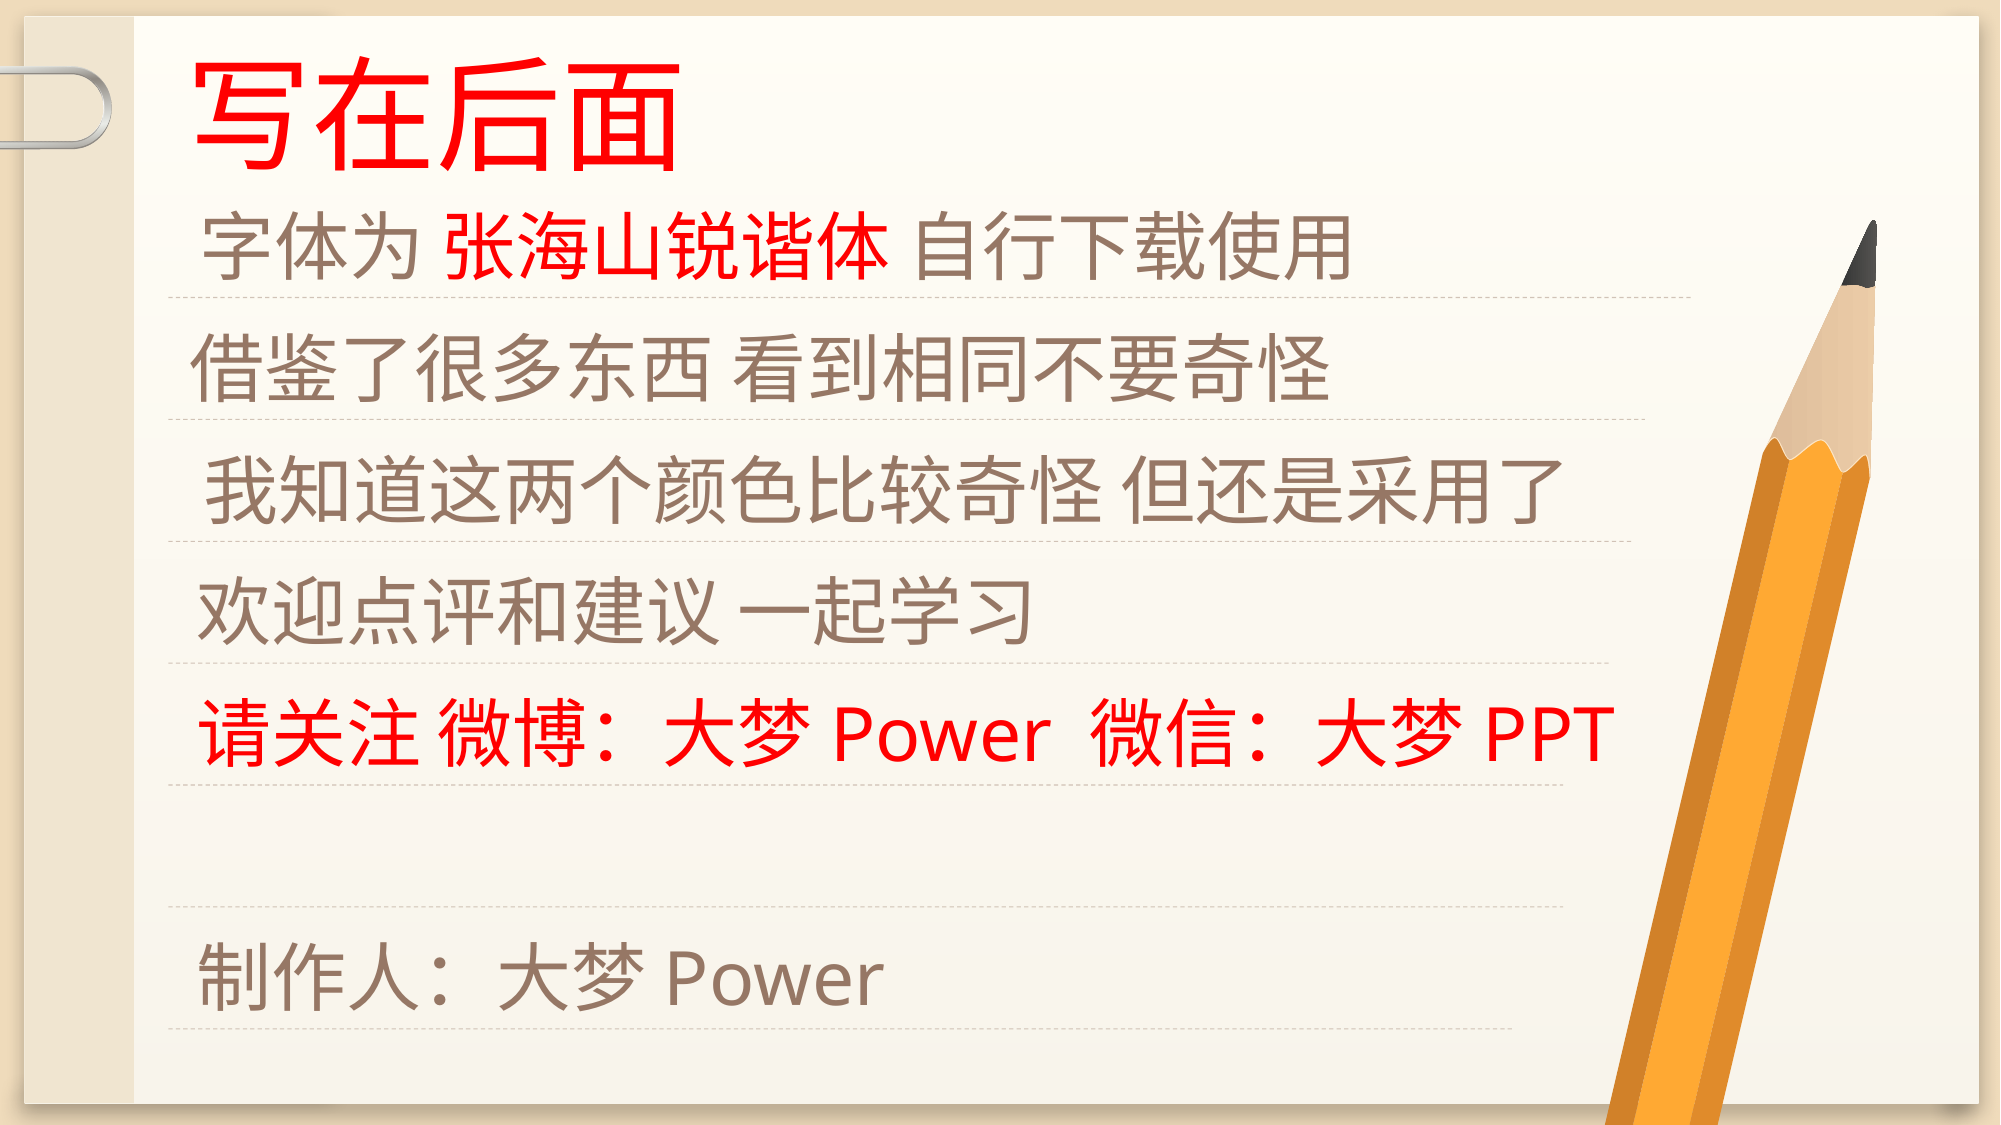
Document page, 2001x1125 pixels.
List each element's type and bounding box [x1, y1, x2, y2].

text_box [0, 4, 1999, 1125]
